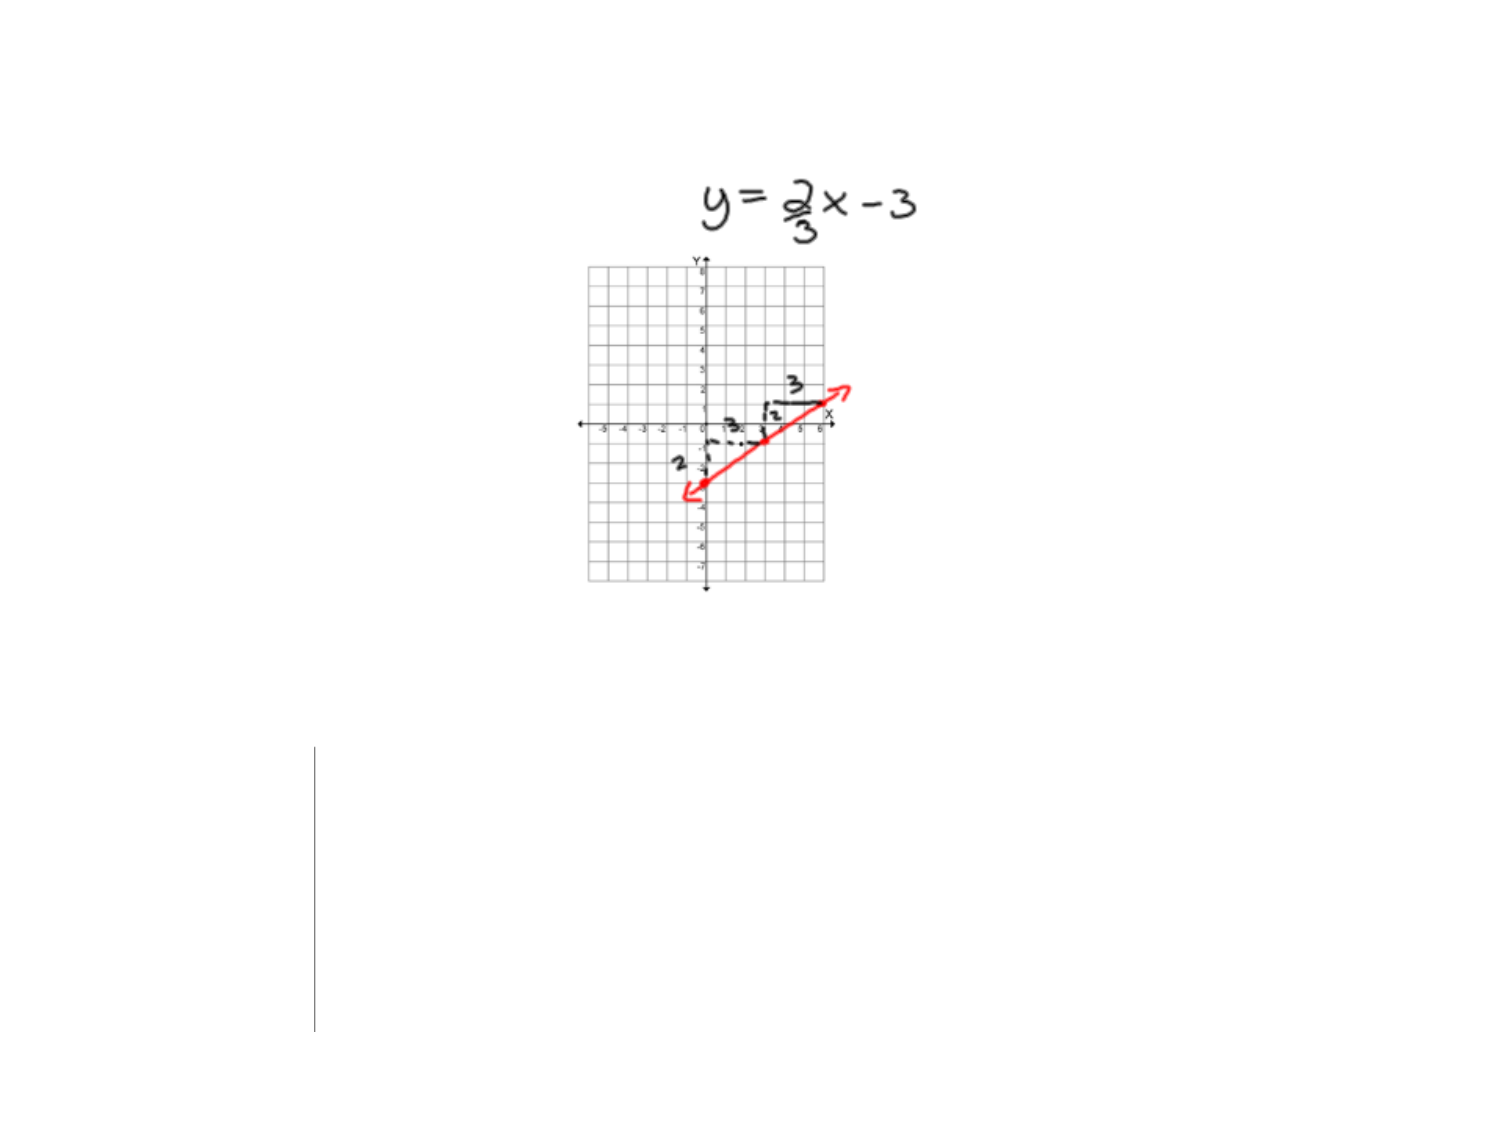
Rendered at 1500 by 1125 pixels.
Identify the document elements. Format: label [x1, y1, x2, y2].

picture [314, 93, 1186, 1032]
